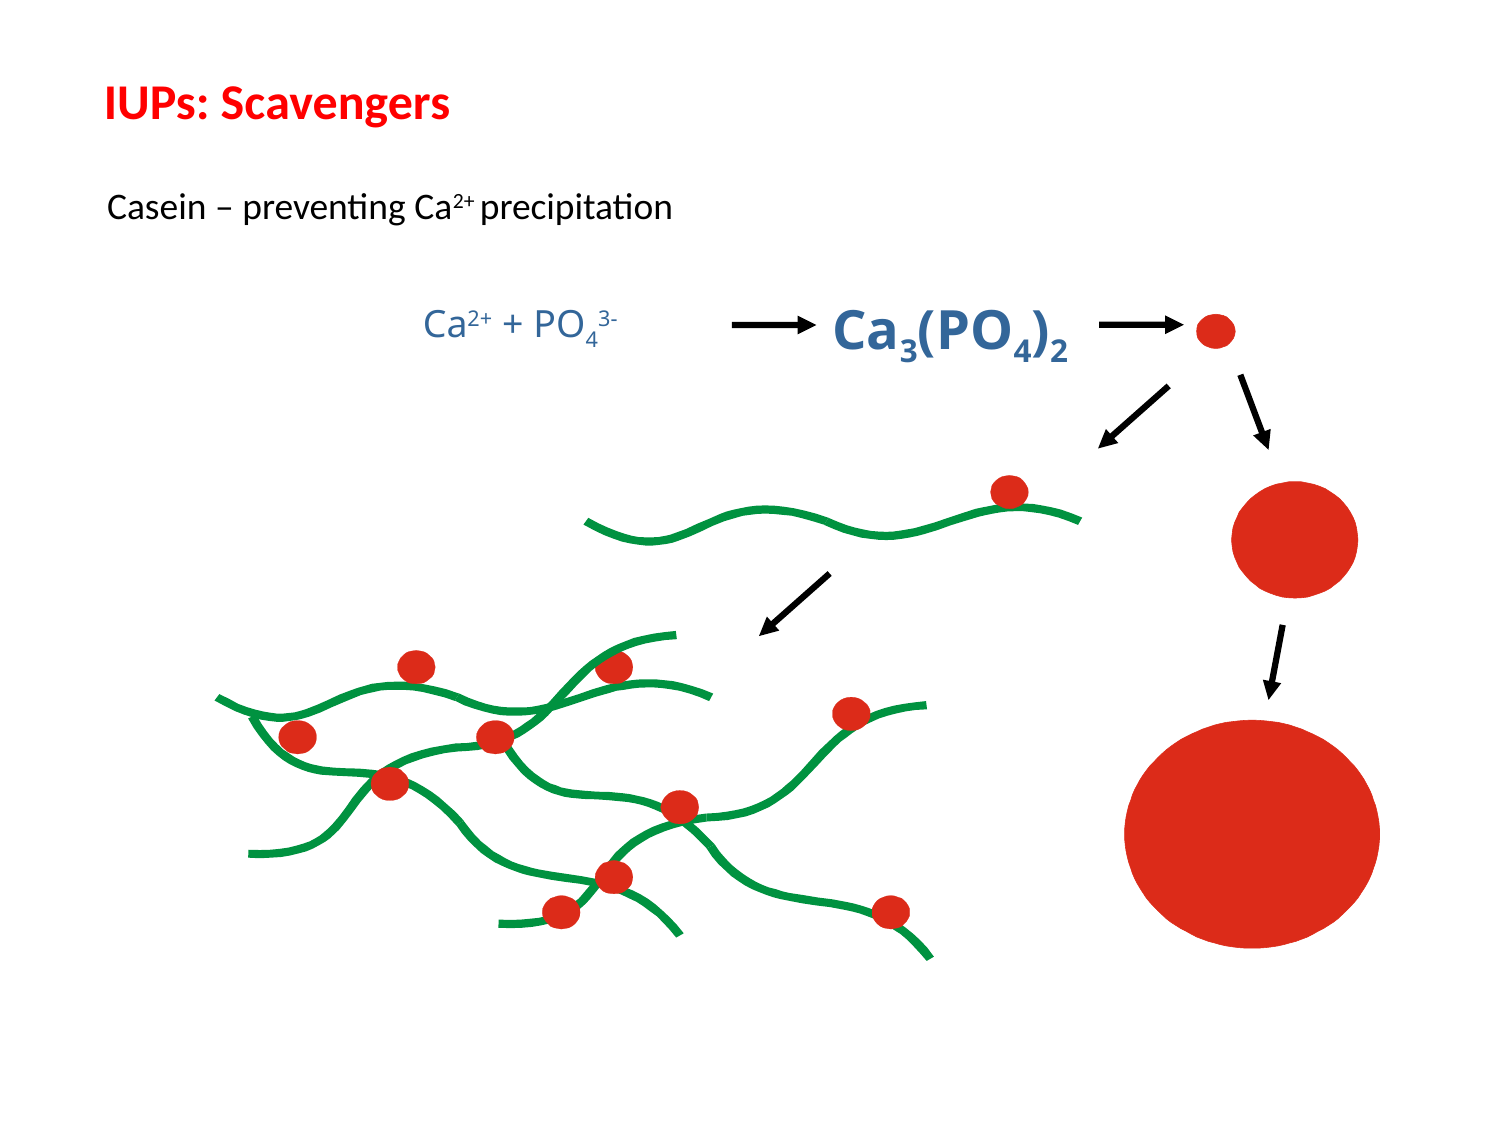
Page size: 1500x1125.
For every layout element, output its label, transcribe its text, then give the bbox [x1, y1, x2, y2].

text_box Casein – preventing Ca2+ precipitation [92, 174, 689, 235]
text_box Ca3(PO4)2 [816, 287, 1156, 378]
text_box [1098, 311, 1382, 951]
text_box [731, 318, 816, 332]
text_box Ca2+ + PO43- [406, 292, 761, 360]
text_box IUPs: Scavengers [89, 62, 466, 138]
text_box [212, 385, 1169, 963]
